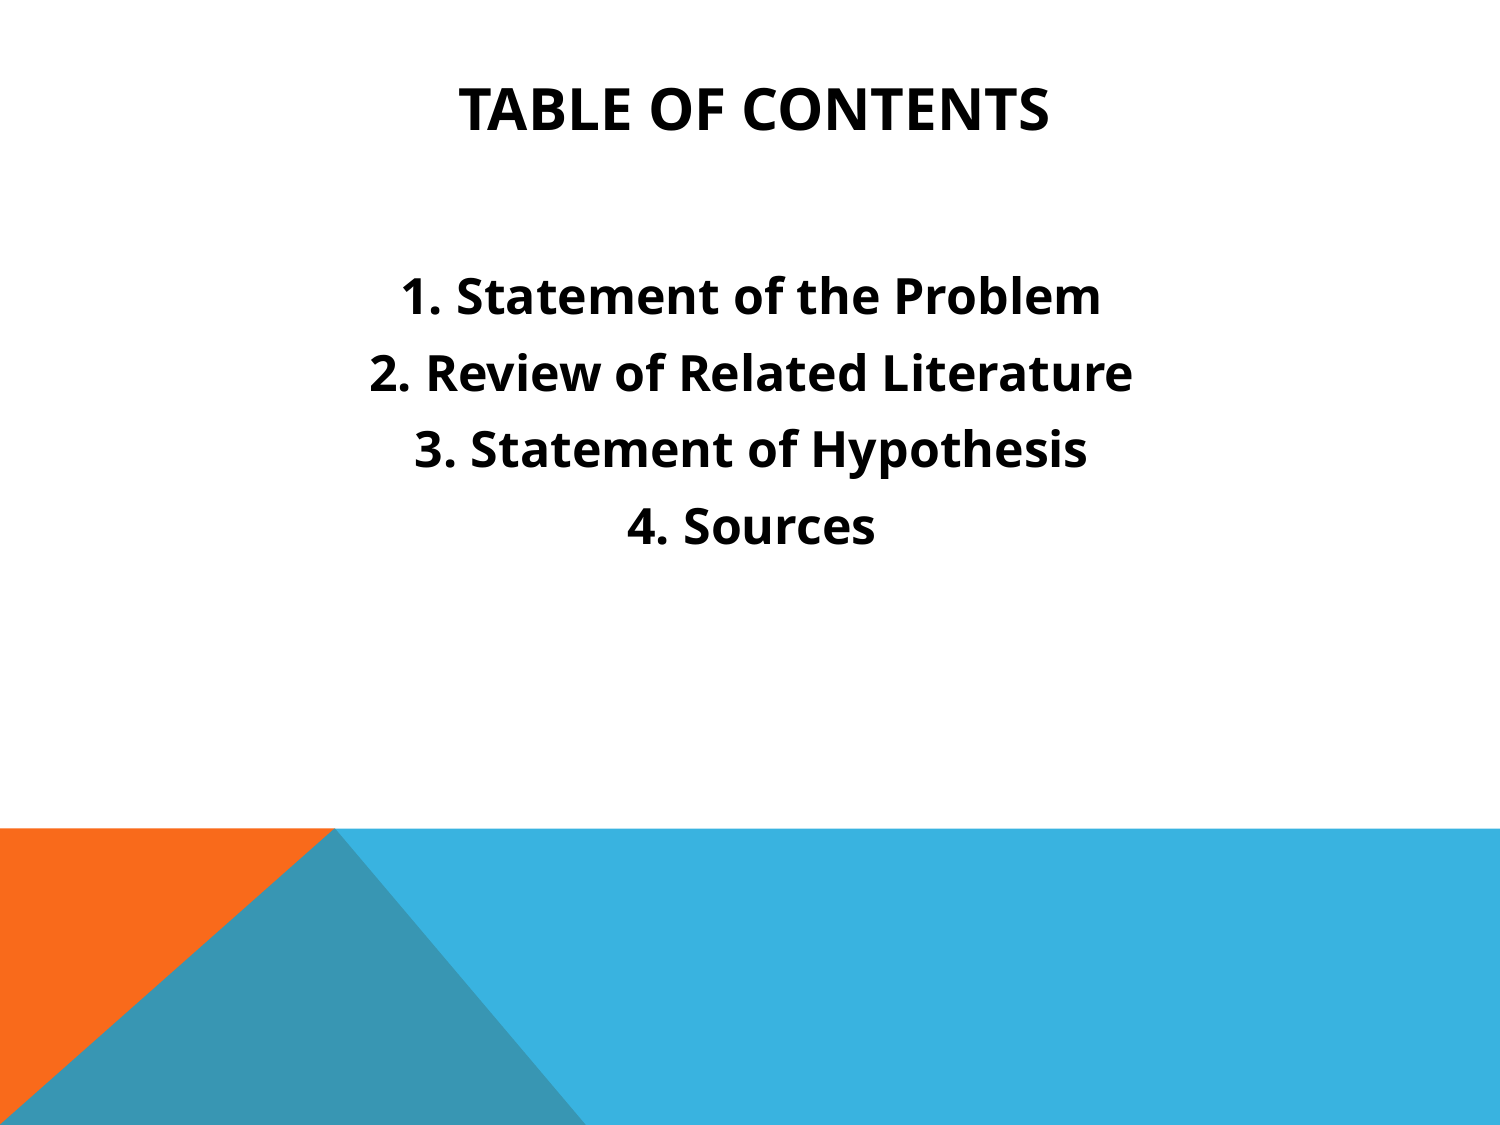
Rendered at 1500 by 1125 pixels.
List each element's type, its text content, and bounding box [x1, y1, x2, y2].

title Table of Contents [137, 62, 1372, 153]
list Statement of the Problem Review of Related Literature Statement of Hypothesis Sources [135, 180, 1369, 768]
